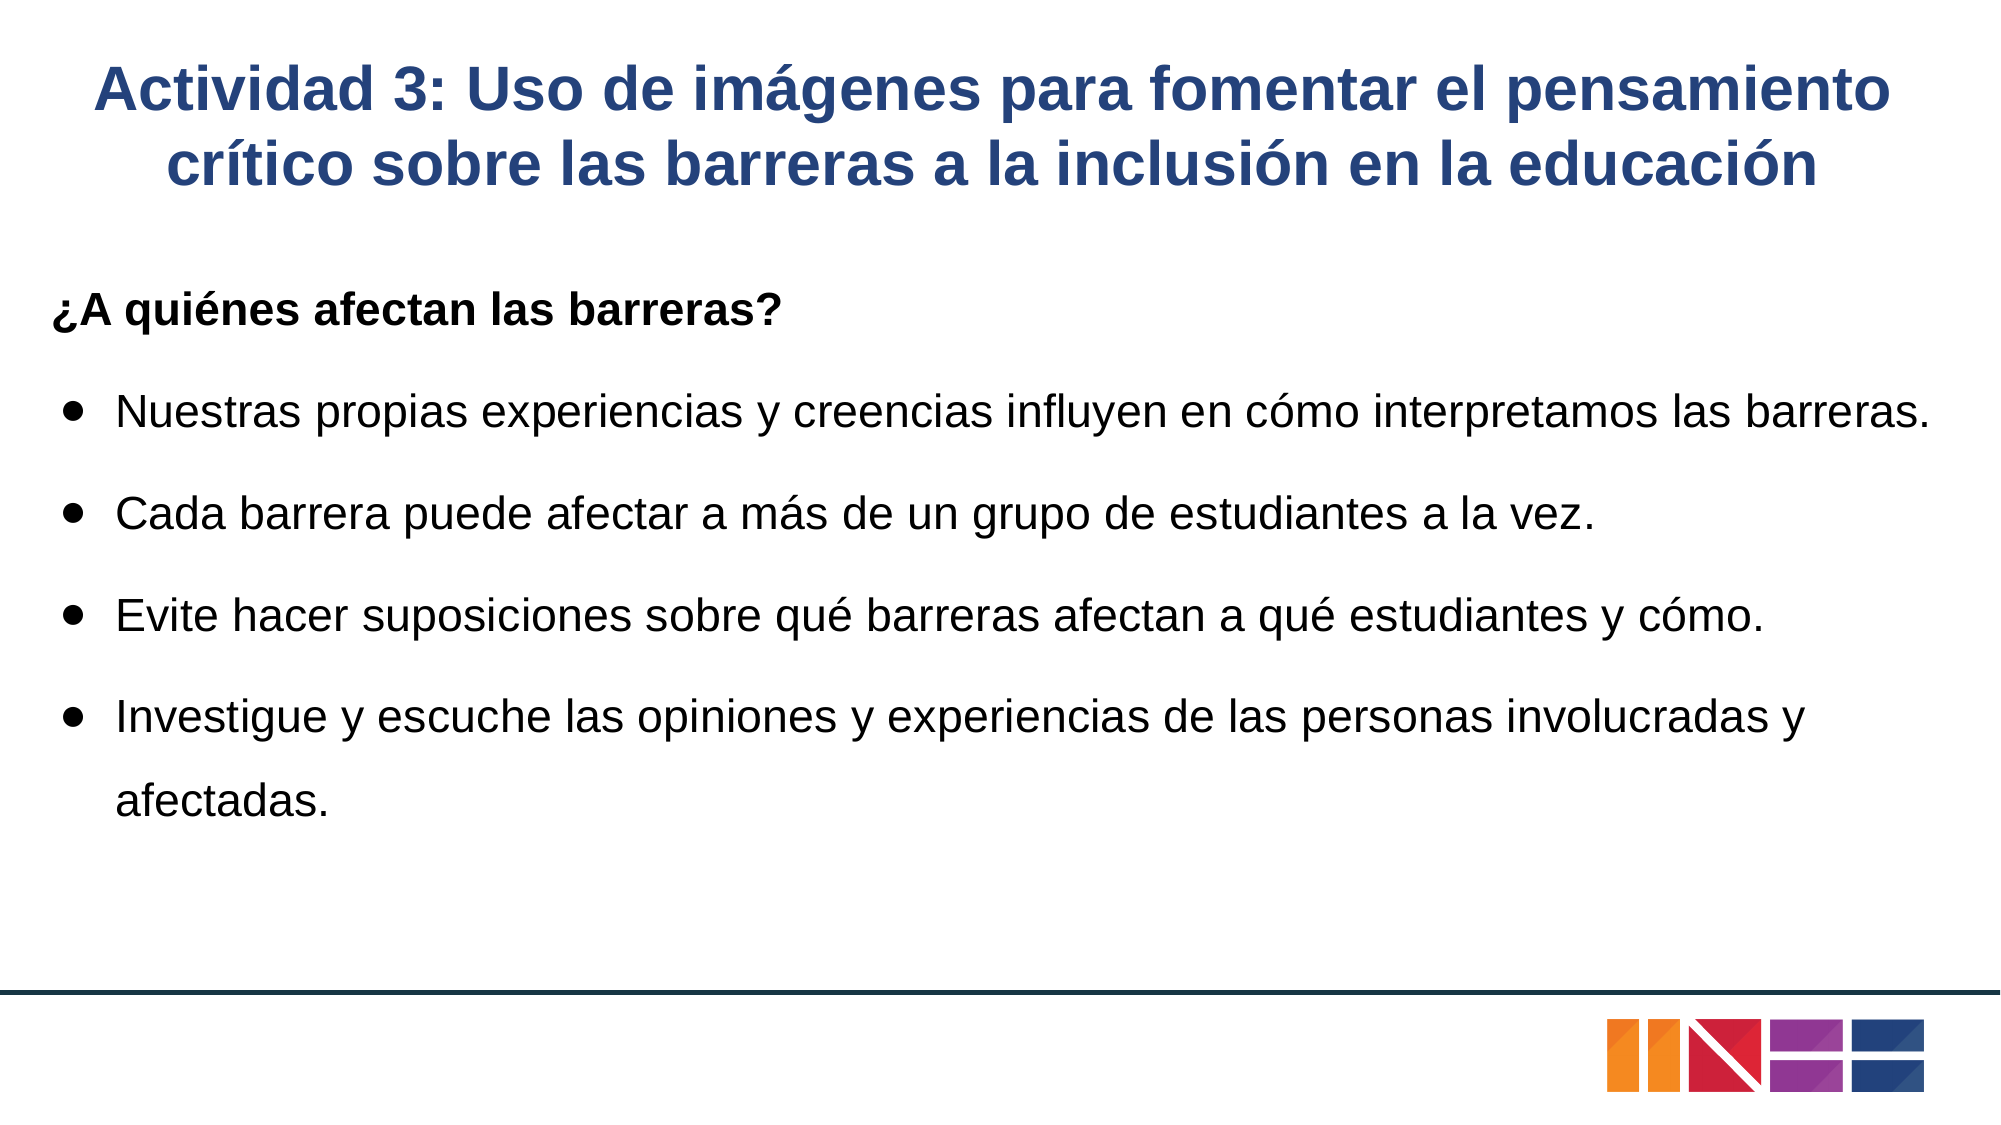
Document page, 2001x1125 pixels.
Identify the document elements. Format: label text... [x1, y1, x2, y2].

list ¿A quiénes afectan las barreras? Nuestras propias experiencias y creencias influyen en cómo interpretamos las barreras. Cada barrera puede afectar a más de un grupo de estudiantes a la vez. Evite hacer suposiciones sobre qué barreras afectan a qué estudiantes y cómo. Investigue y escuche las opiniones y experiencias de las personas involucradas y afectadas. [31, 203, 1971, 935]
picture [1607, 1019, 1924, 1092]
title Actividad 3: Uso de imágenes para fomentar el pensamiento crítico sobre las barreras a la inclusión en la educación [31, 28, 1957, 145]
